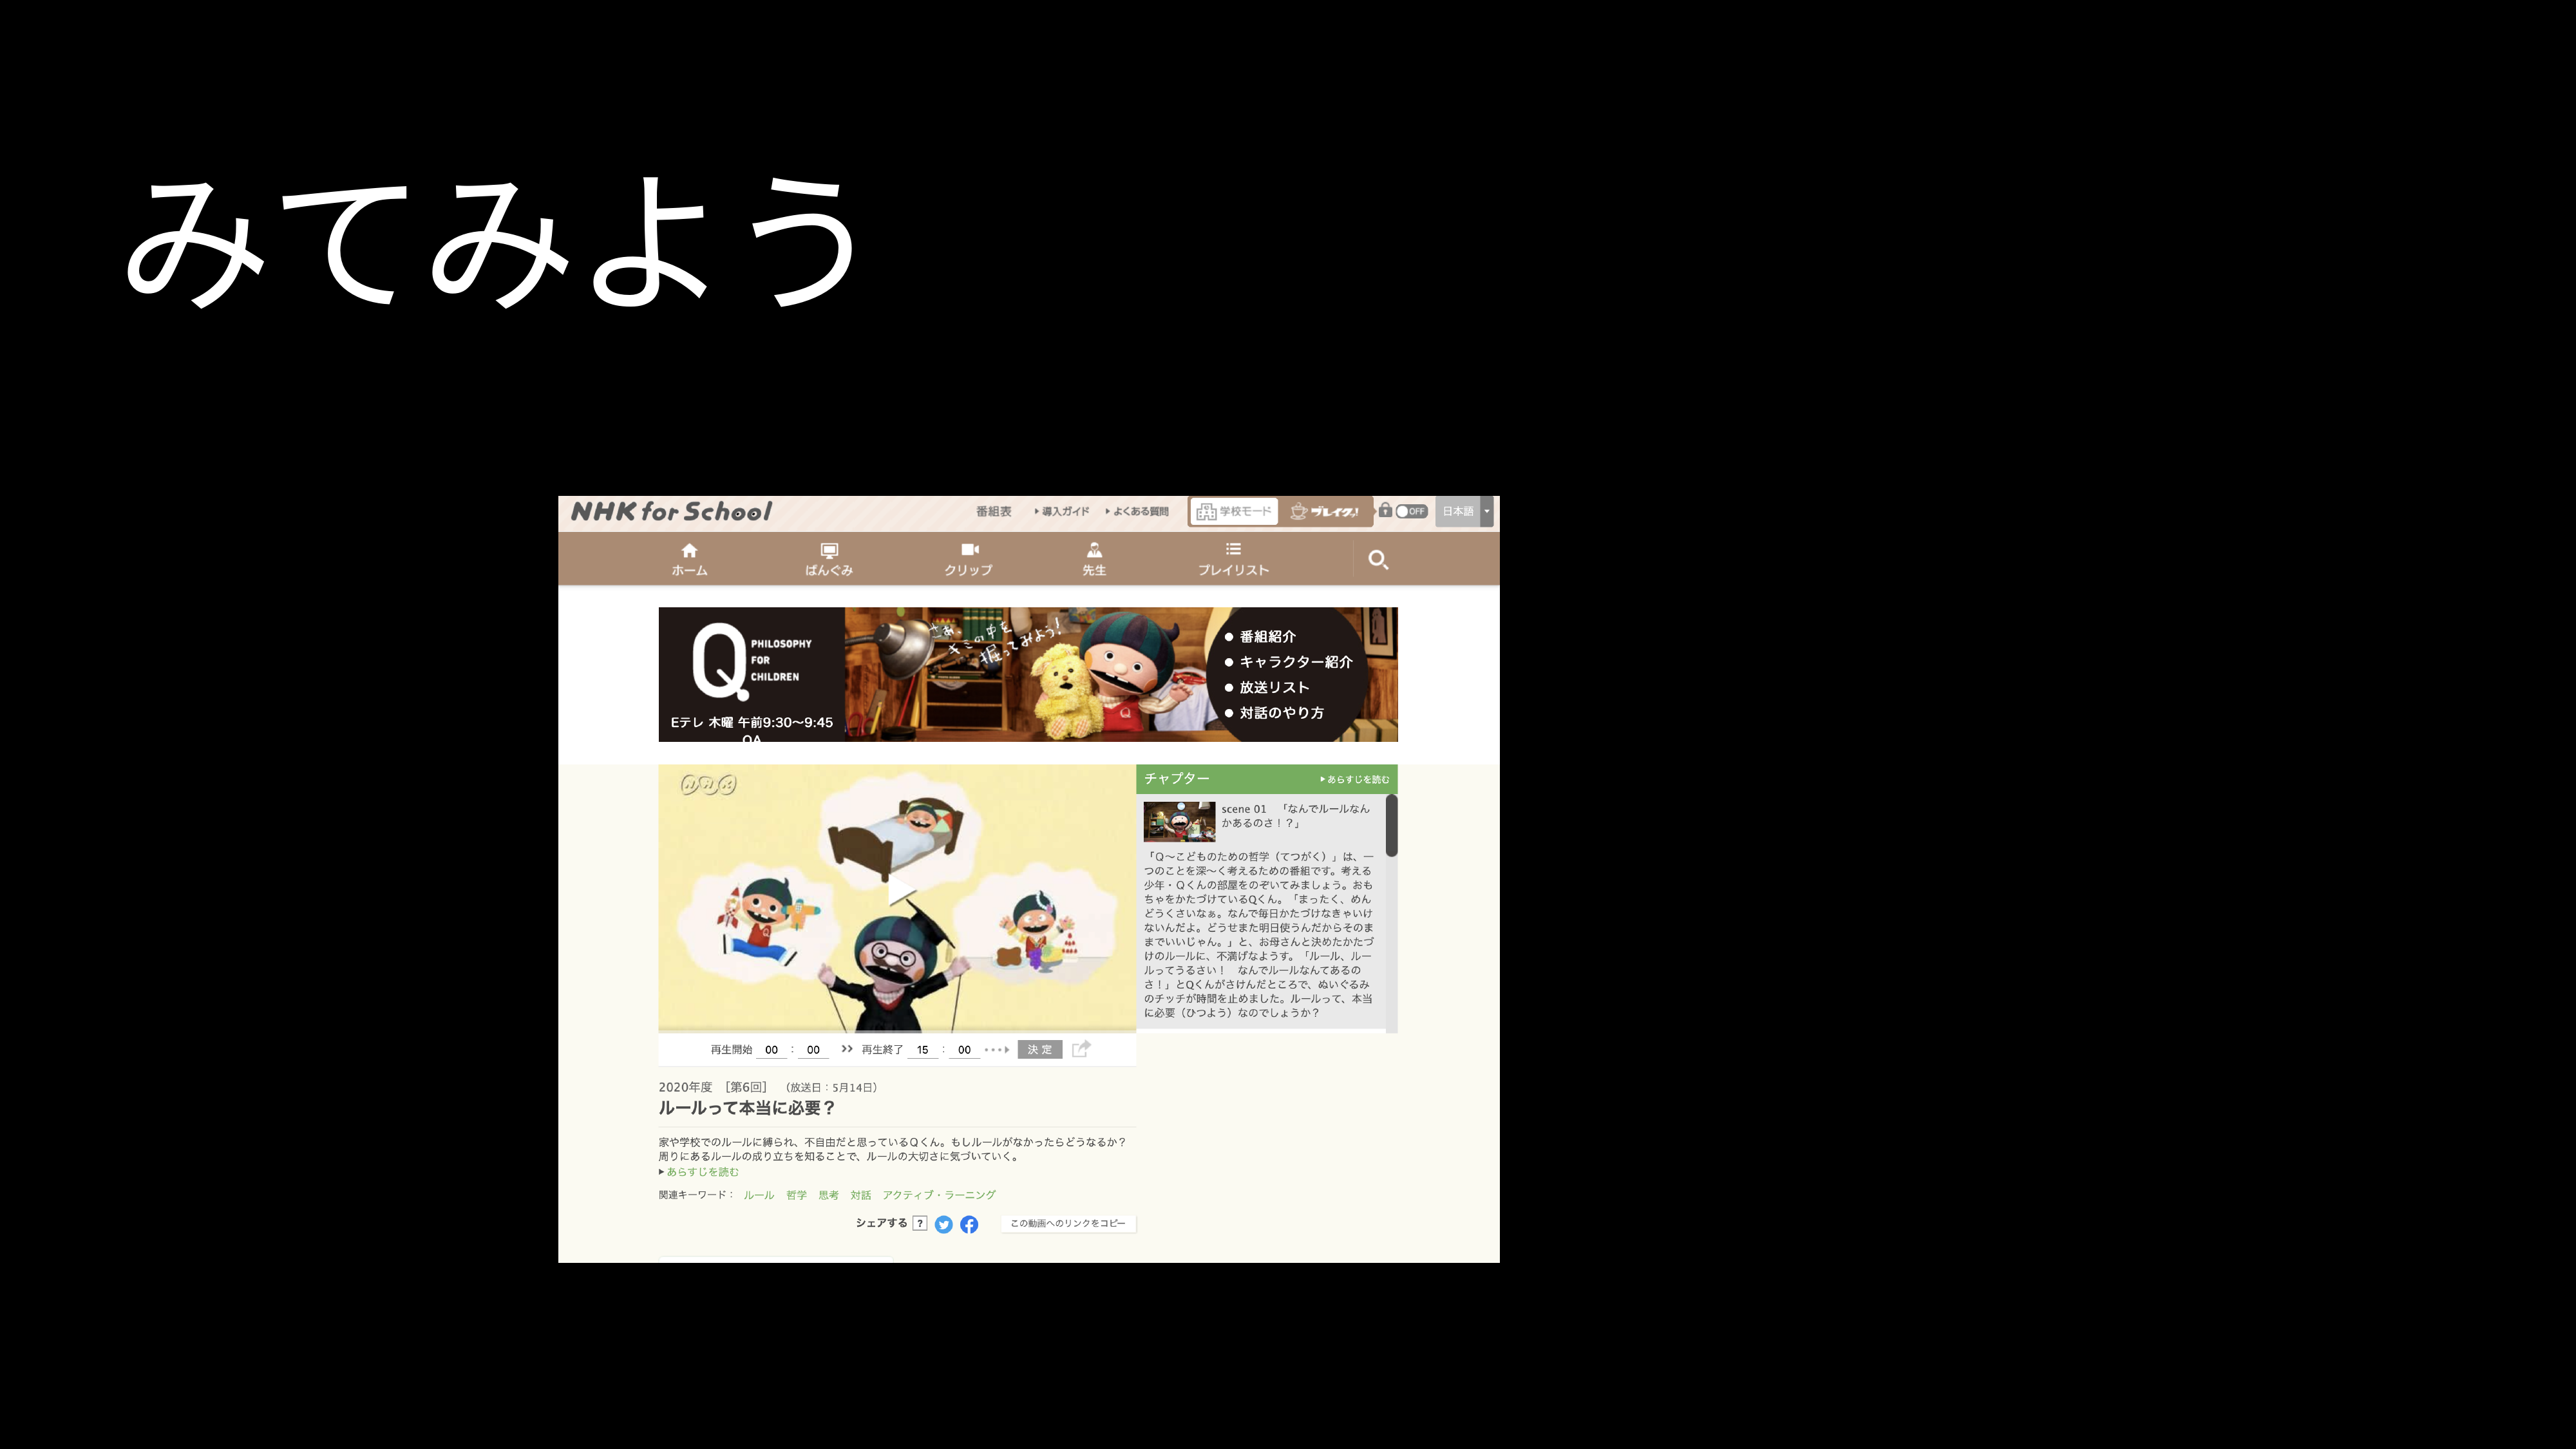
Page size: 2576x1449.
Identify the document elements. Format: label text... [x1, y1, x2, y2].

title みてみよう [111, 9, 2433, 501]
picture [558, 495, 1500, 1263]
